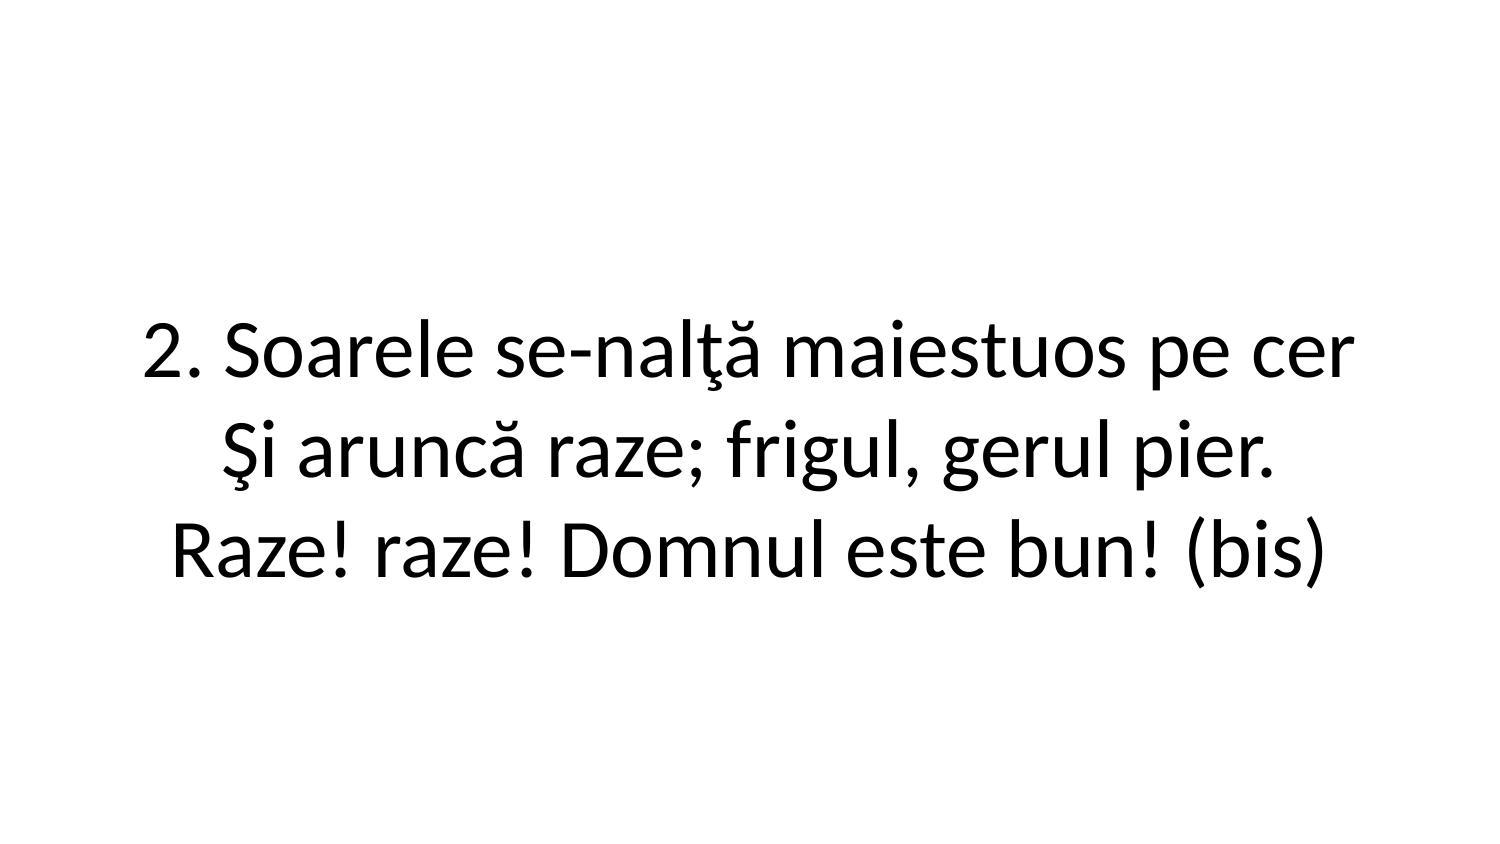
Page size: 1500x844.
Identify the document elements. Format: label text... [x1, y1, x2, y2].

text_box 2. Soarele se-nalţă maiestuos pe cer Şi aruncă raze; frigul, gerul pier. Raze! raze! Domnul este bun! (bis) [127, 242, 1373, 602]
